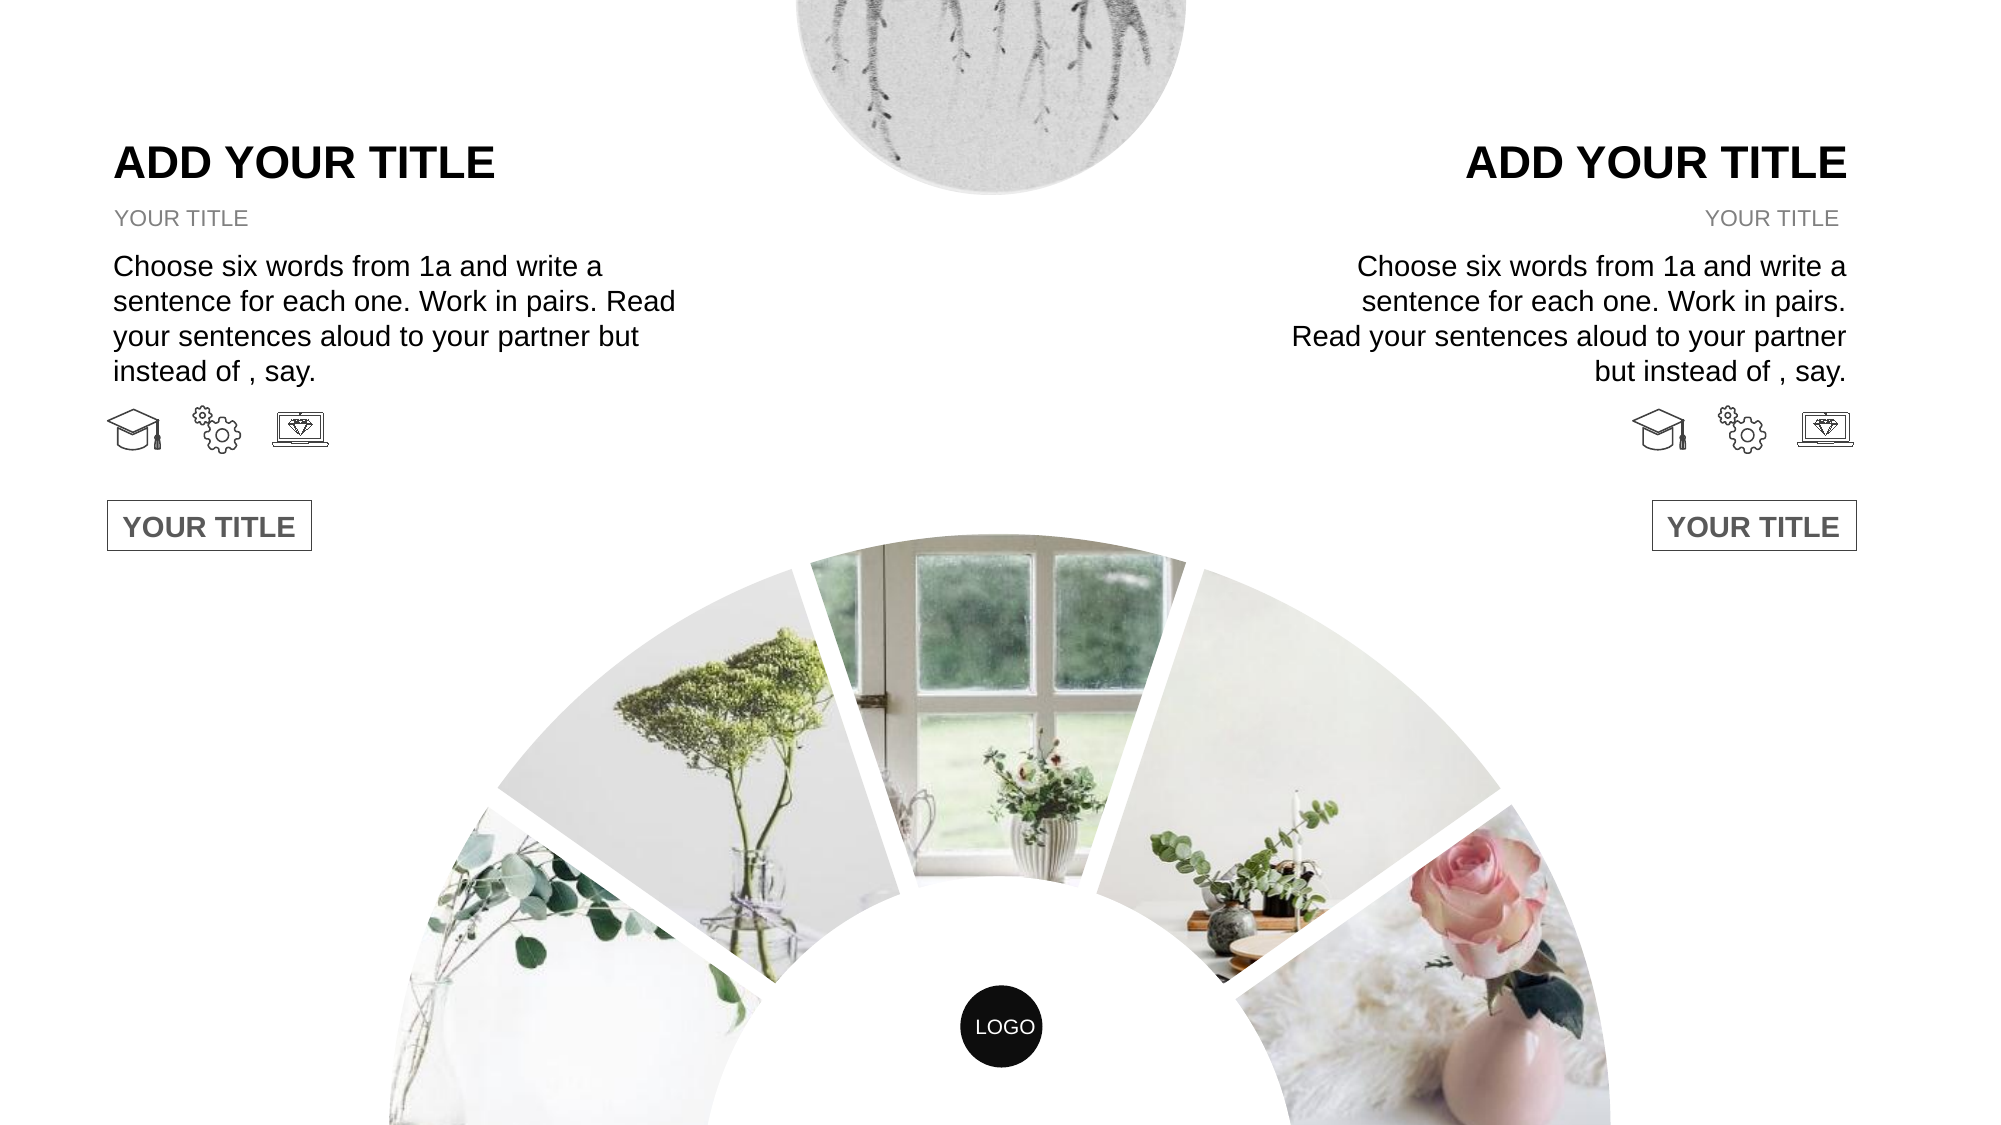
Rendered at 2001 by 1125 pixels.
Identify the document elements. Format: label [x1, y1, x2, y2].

picture [795, 0, 1187, 196]
text_box [389, 533, 1611, 1125]
text_box [98, 125, 715, 552]
text_box [1274, 125, 1909, 552]
